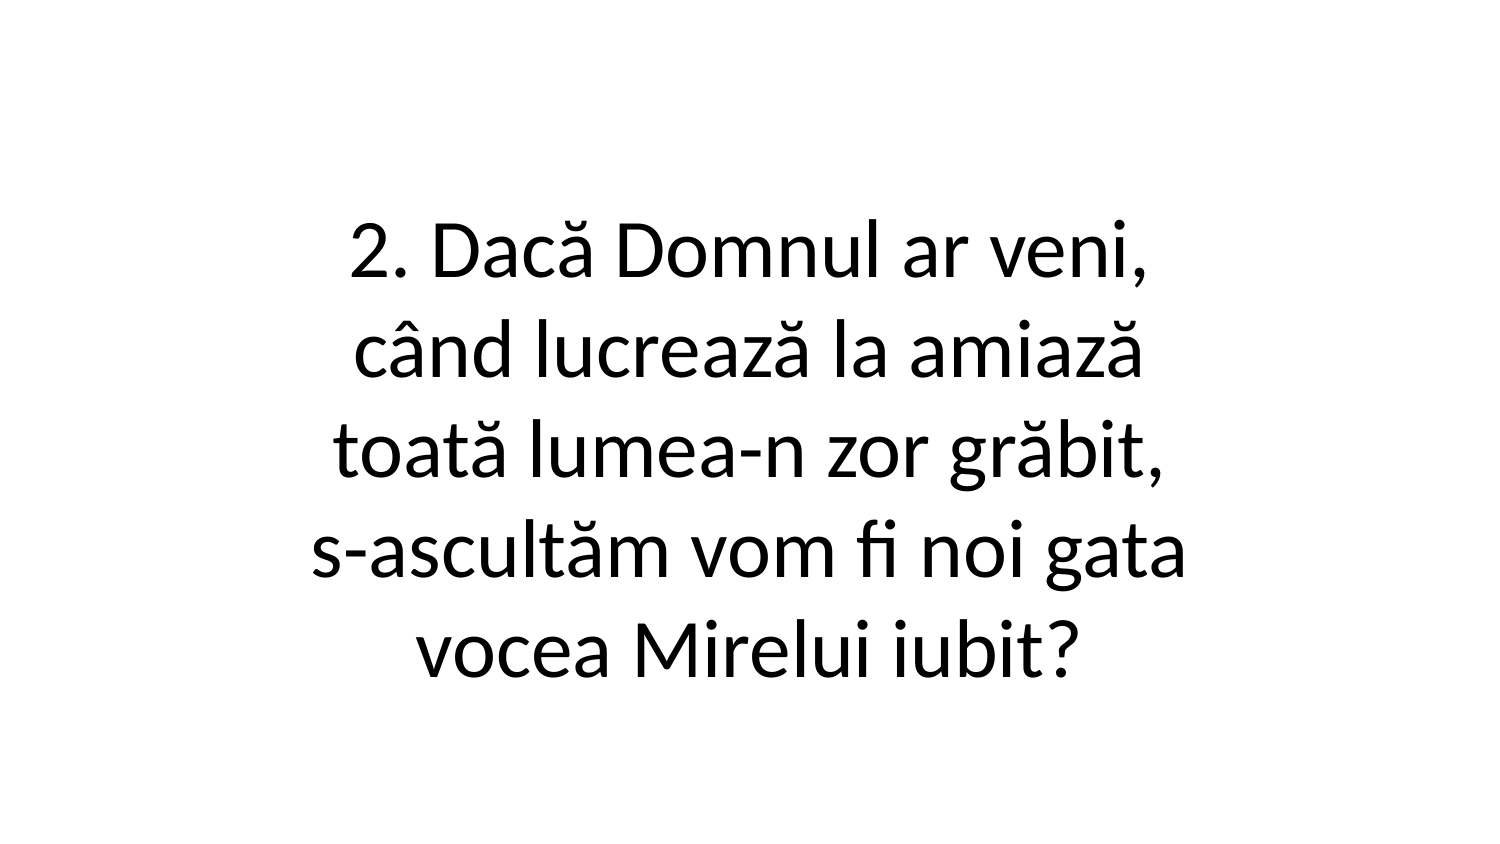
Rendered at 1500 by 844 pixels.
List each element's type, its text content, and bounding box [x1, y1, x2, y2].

text_box 2. Dacă Domnul ar veni, când lucrează la amiază toată lumea-n zor grăbit, s-ascultăm vom fi noi gata vocea Mirelui iubit? [295, 142, 1204, 702]
